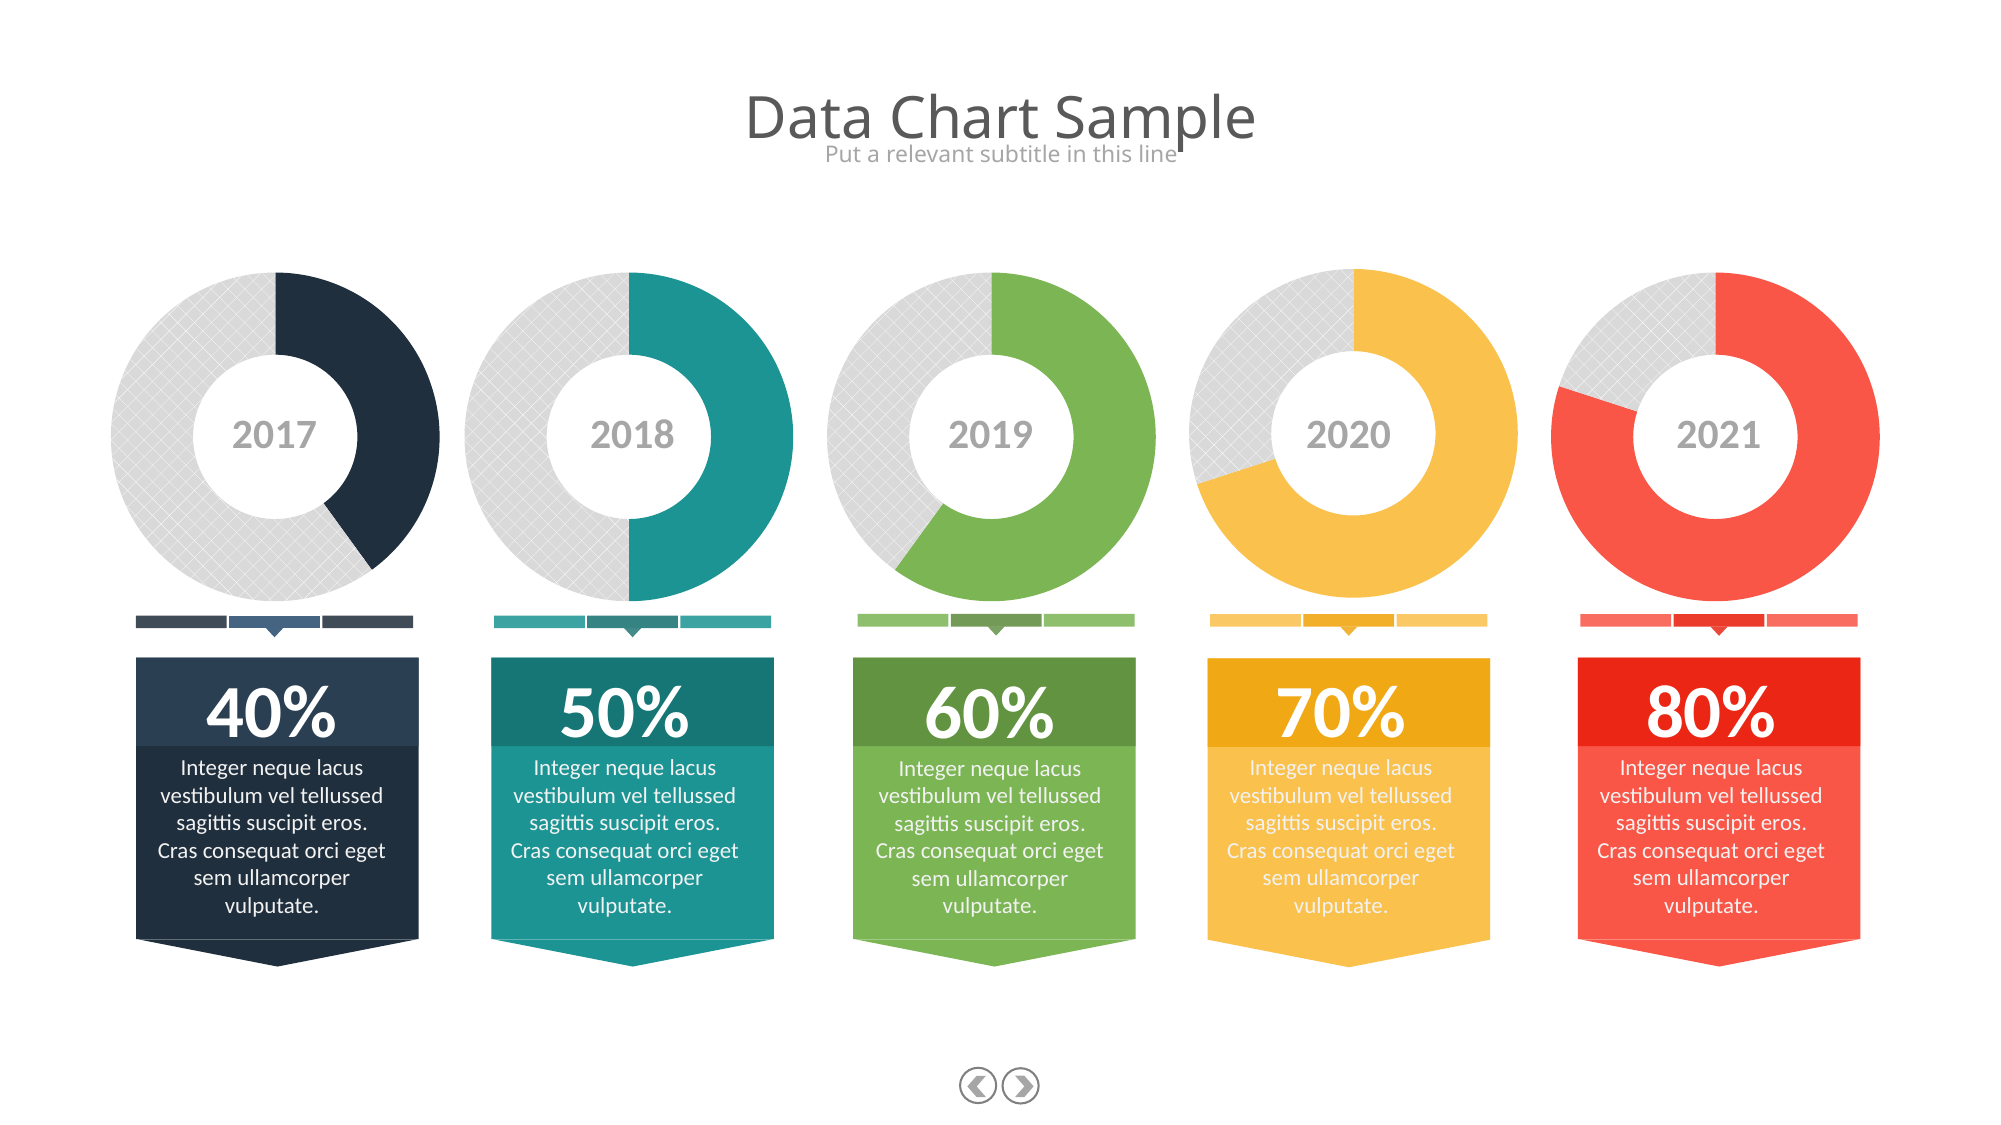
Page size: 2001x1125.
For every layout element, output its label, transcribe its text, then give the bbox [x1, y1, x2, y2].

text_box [1207, 658, 1491, 968]
text_box Data Chart Sample [663, 37, 1340, 158]
text_box Put a relevant subtitle in this line [764, 122, 1239, 183]
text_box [493, 621, 772, 638]
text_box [1577, 657, 1861, 967]
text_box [1210, 620, 1488, 636]
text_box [491, 657, 774, 967]
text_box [1580, 620, 1858, 636]
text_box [857, 620, 1135, 636]
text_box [959, 1067, 1039, 1104]
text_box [135, 657, 419, 967]
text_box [853, 657, 1136, 967]
chart [58, 262, 1933, 609]
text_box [135, 621, 414, 638]
